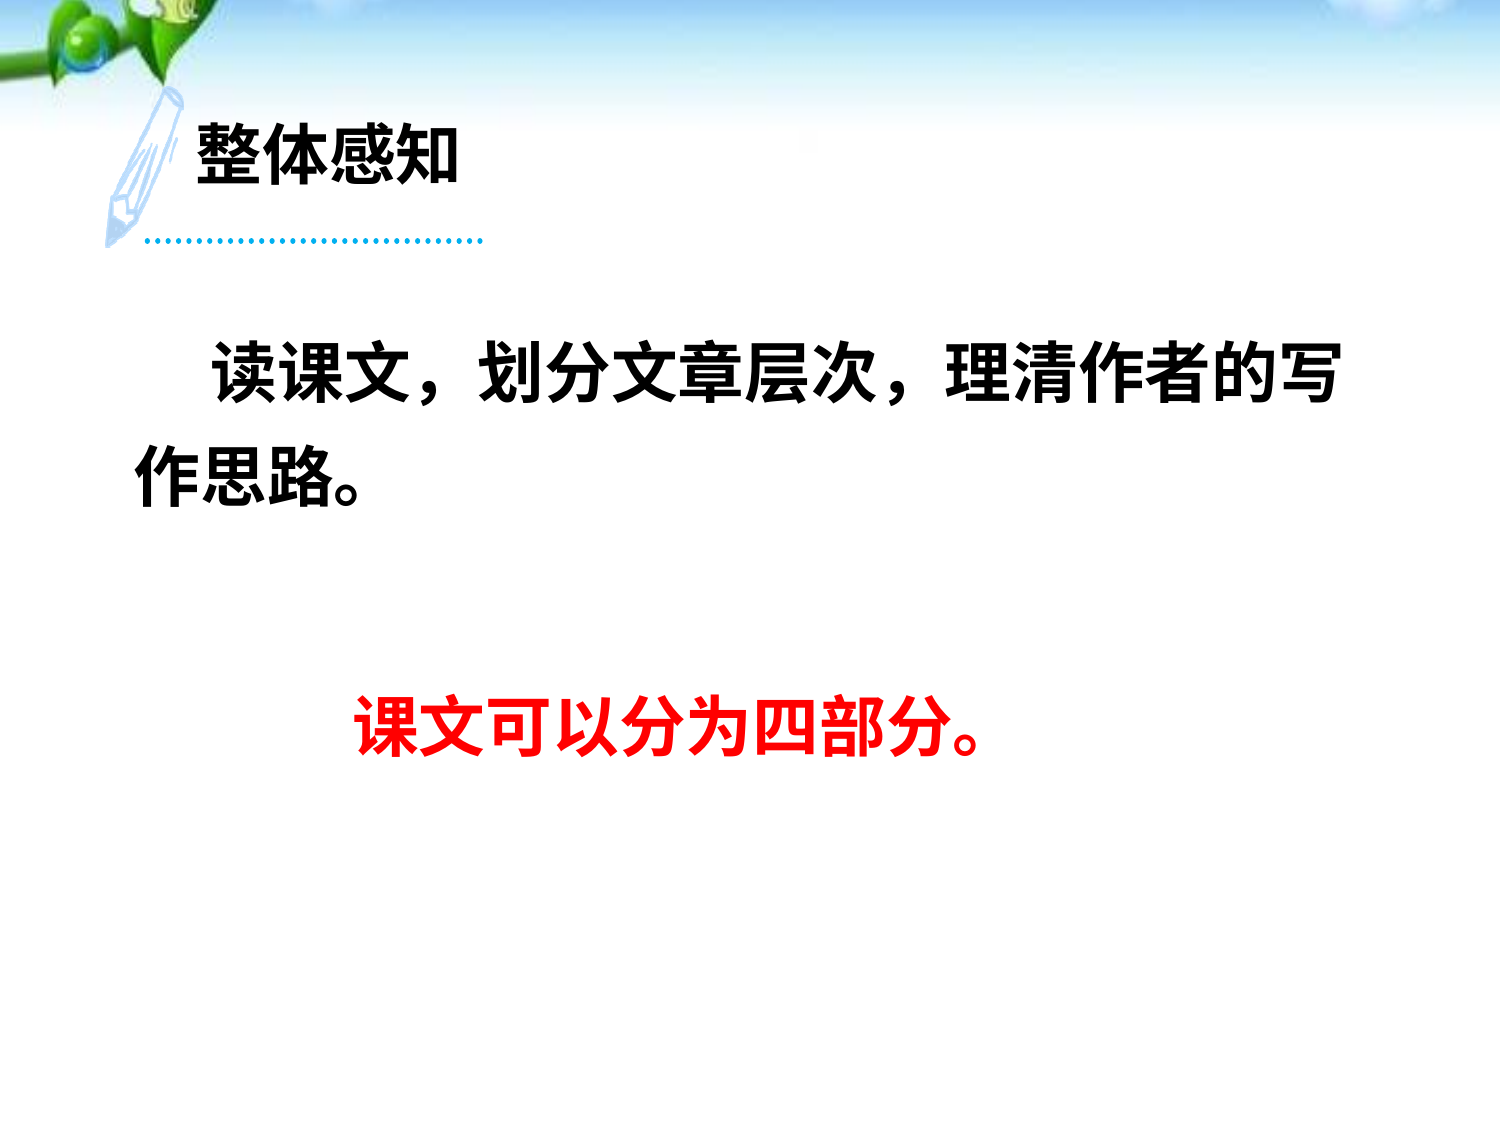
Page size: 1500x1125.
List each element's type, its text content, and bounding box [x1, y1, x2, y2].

picture [0, 0, 1500, 1125]
text_box 课文可以分为四部分。 [337, 653, 1090, 772]
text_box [105, 85, 492, 248]
text_box 读课文，划分文章层次，理清作者的写作思路。 [118, 299, 1370, 523]
